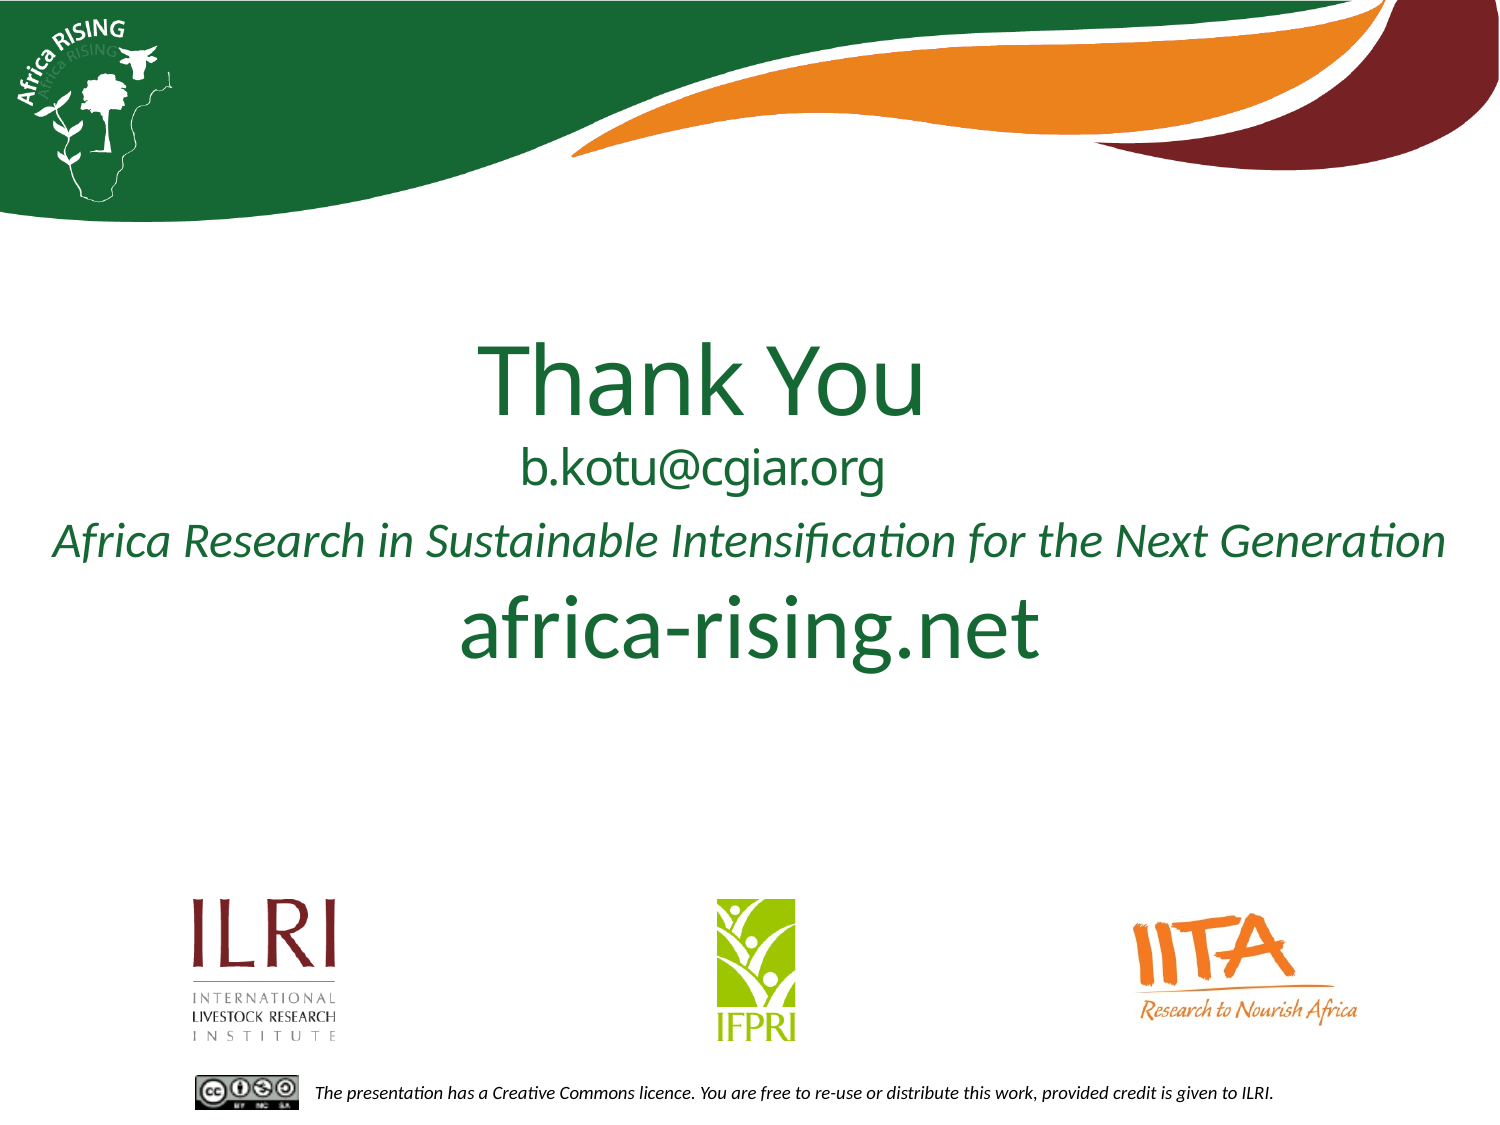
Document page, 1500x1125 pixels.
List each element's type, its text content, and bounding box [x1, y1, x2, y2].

picture [717, 899, 796, 1041]
picture [195, 1075, 299, 1110]
picture [1133, 913, 1357, 1026]
picture [193, 899, 335, 1041]
picture [0, 0, 1499, 222]
text_box Thank You b.kotu@cgiar.org [78, 312, 1329, 500]
